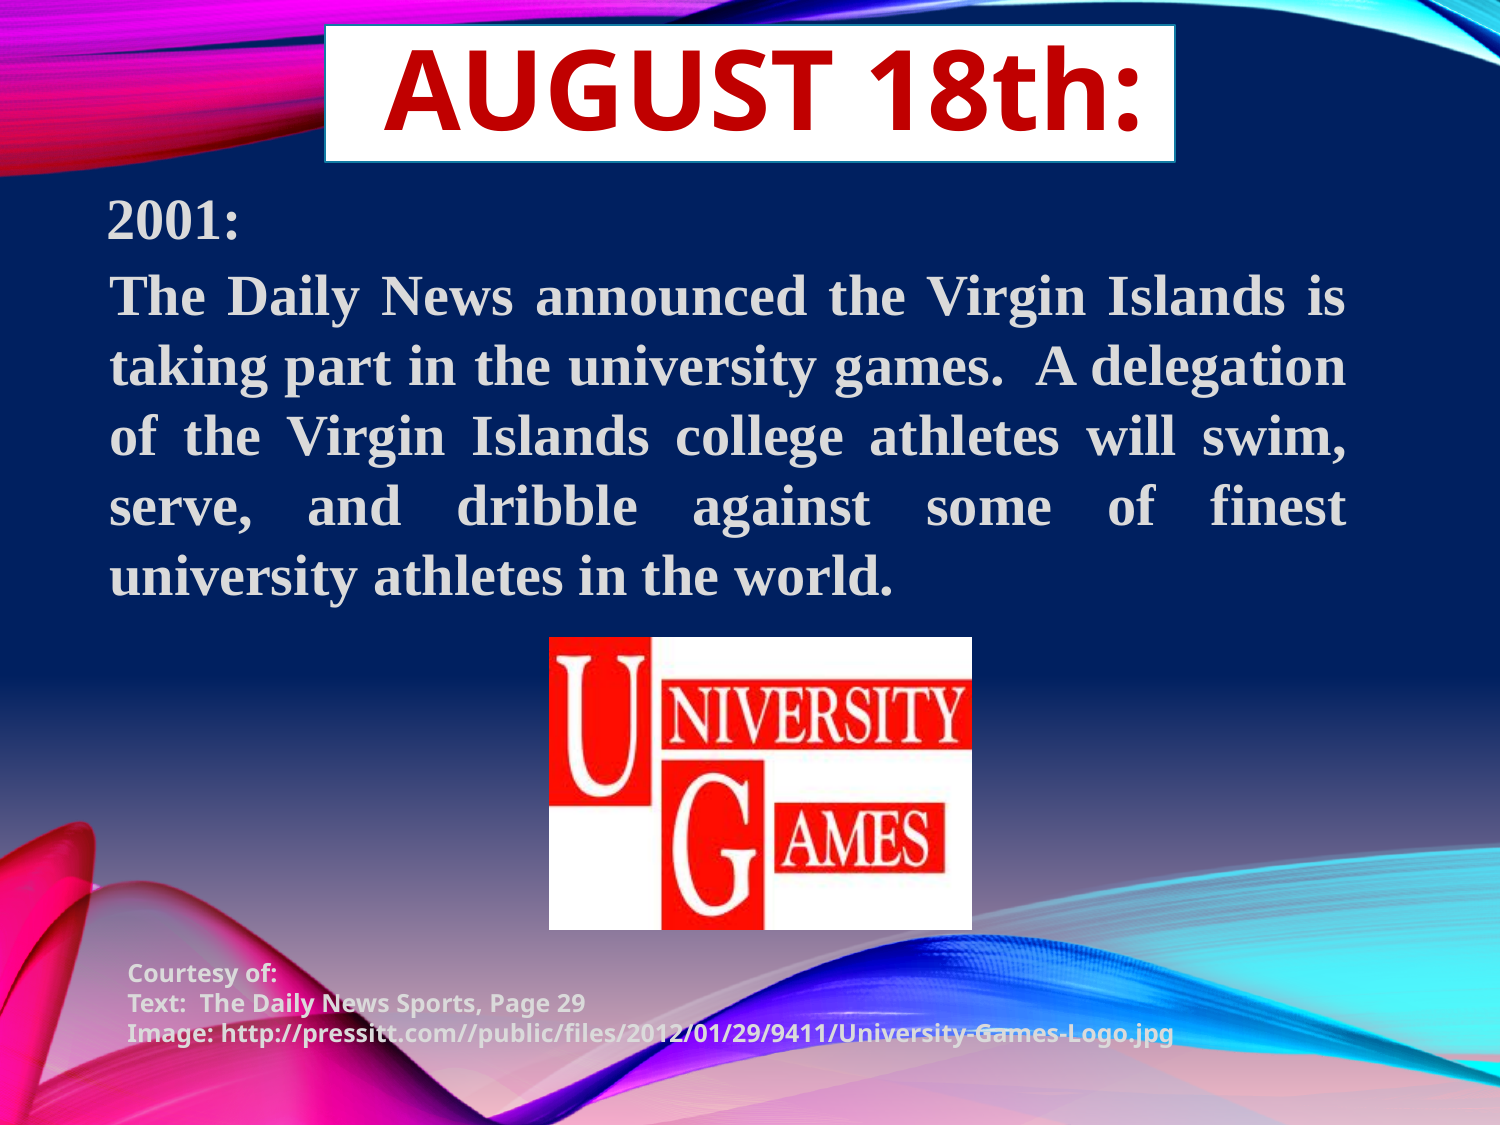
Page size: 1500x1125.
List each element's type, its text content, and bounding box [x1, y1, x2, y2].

text_box 2001: [99, 174, 1388, 825]
title AUGUST 18th: [324, 24, 1176, 163]
text_box The Daily News announced the Virgin Islands is taking part in the university games. A delegation of the Virgin Islands college athletes will swim, serve, and dribble against some of finest university athletes in the world. [94, 249, 1363, 615]
picture [0, 637, 1500, 1125]
text_box Courtesy of: Text: The Daily News Sports, Page 29 Image: http://pressitt.com//public/files/2012/01/29/9411/University-Games-Logo.jpg [112, 950, 1388, 1055]
picture [0, 0, 1500, 178]
